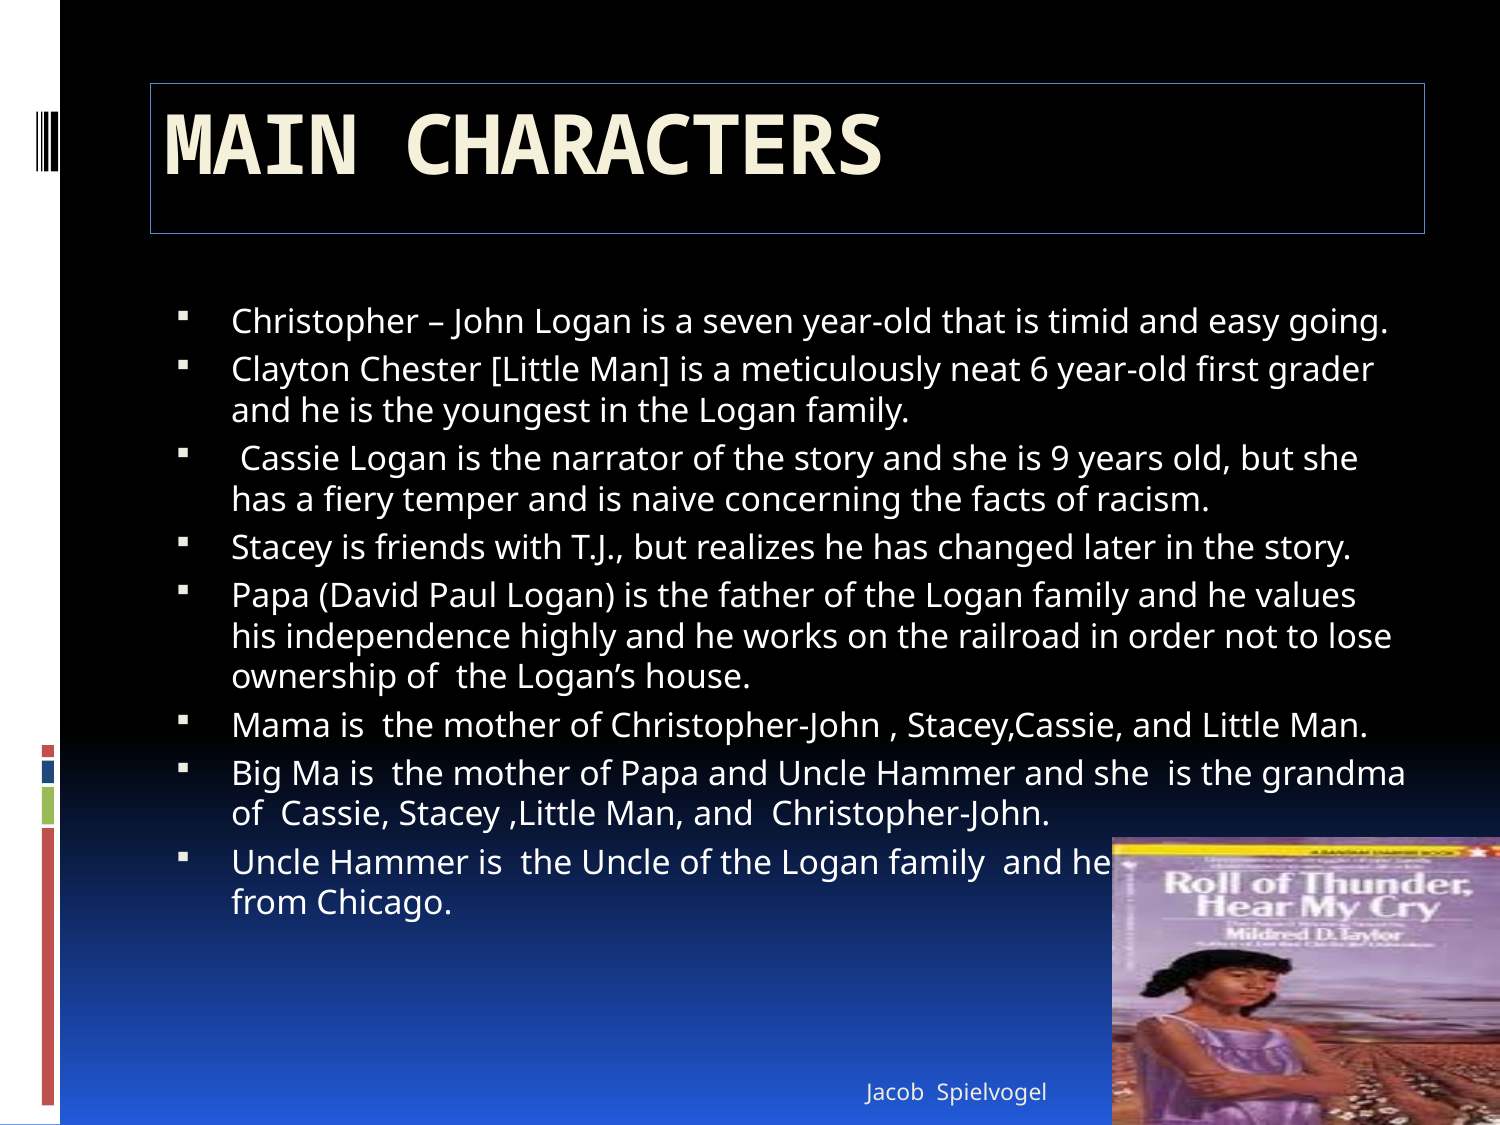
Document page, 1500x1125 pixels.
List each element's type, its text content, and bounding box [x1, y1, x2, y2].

footer Jacob Spielvogel [150, 1037, 1063, 1113]
picture [1112, 837, 1500, 1125]
title MAIN CHARACTERS [150, 83, 1425, 234]
list Christopher – John Logan is a seven year-old that is timid and easy going. Clayton Chester [Little Man] is a meticulously neat 6 year-old first grader and he is the youngest in the Logan family. Cassie Logan is the narrator of the story and she is 9 years old, but she has a fiery temper and is naive concerning the facts of racism. Stacey is friends with T.J., but realizes he has changed later in the story. Papa (David Paul Logan) is the father of the Logan family and he values his independence highly and he works on the railroad in order not to lose ownership of the Logan’s house. Mama is the mother of Christopher-John , Stacey,Cassie, and Little Man. Big Ma is the mother of Papa and Uncle Hammer and she is the grandma of Cassie, Stacey ,Little Man, and Christopher-John. Uncle Hammer is the Uncle of the Logan family and he comes to town from Chicago. [150, 292, 1425, 1000]
